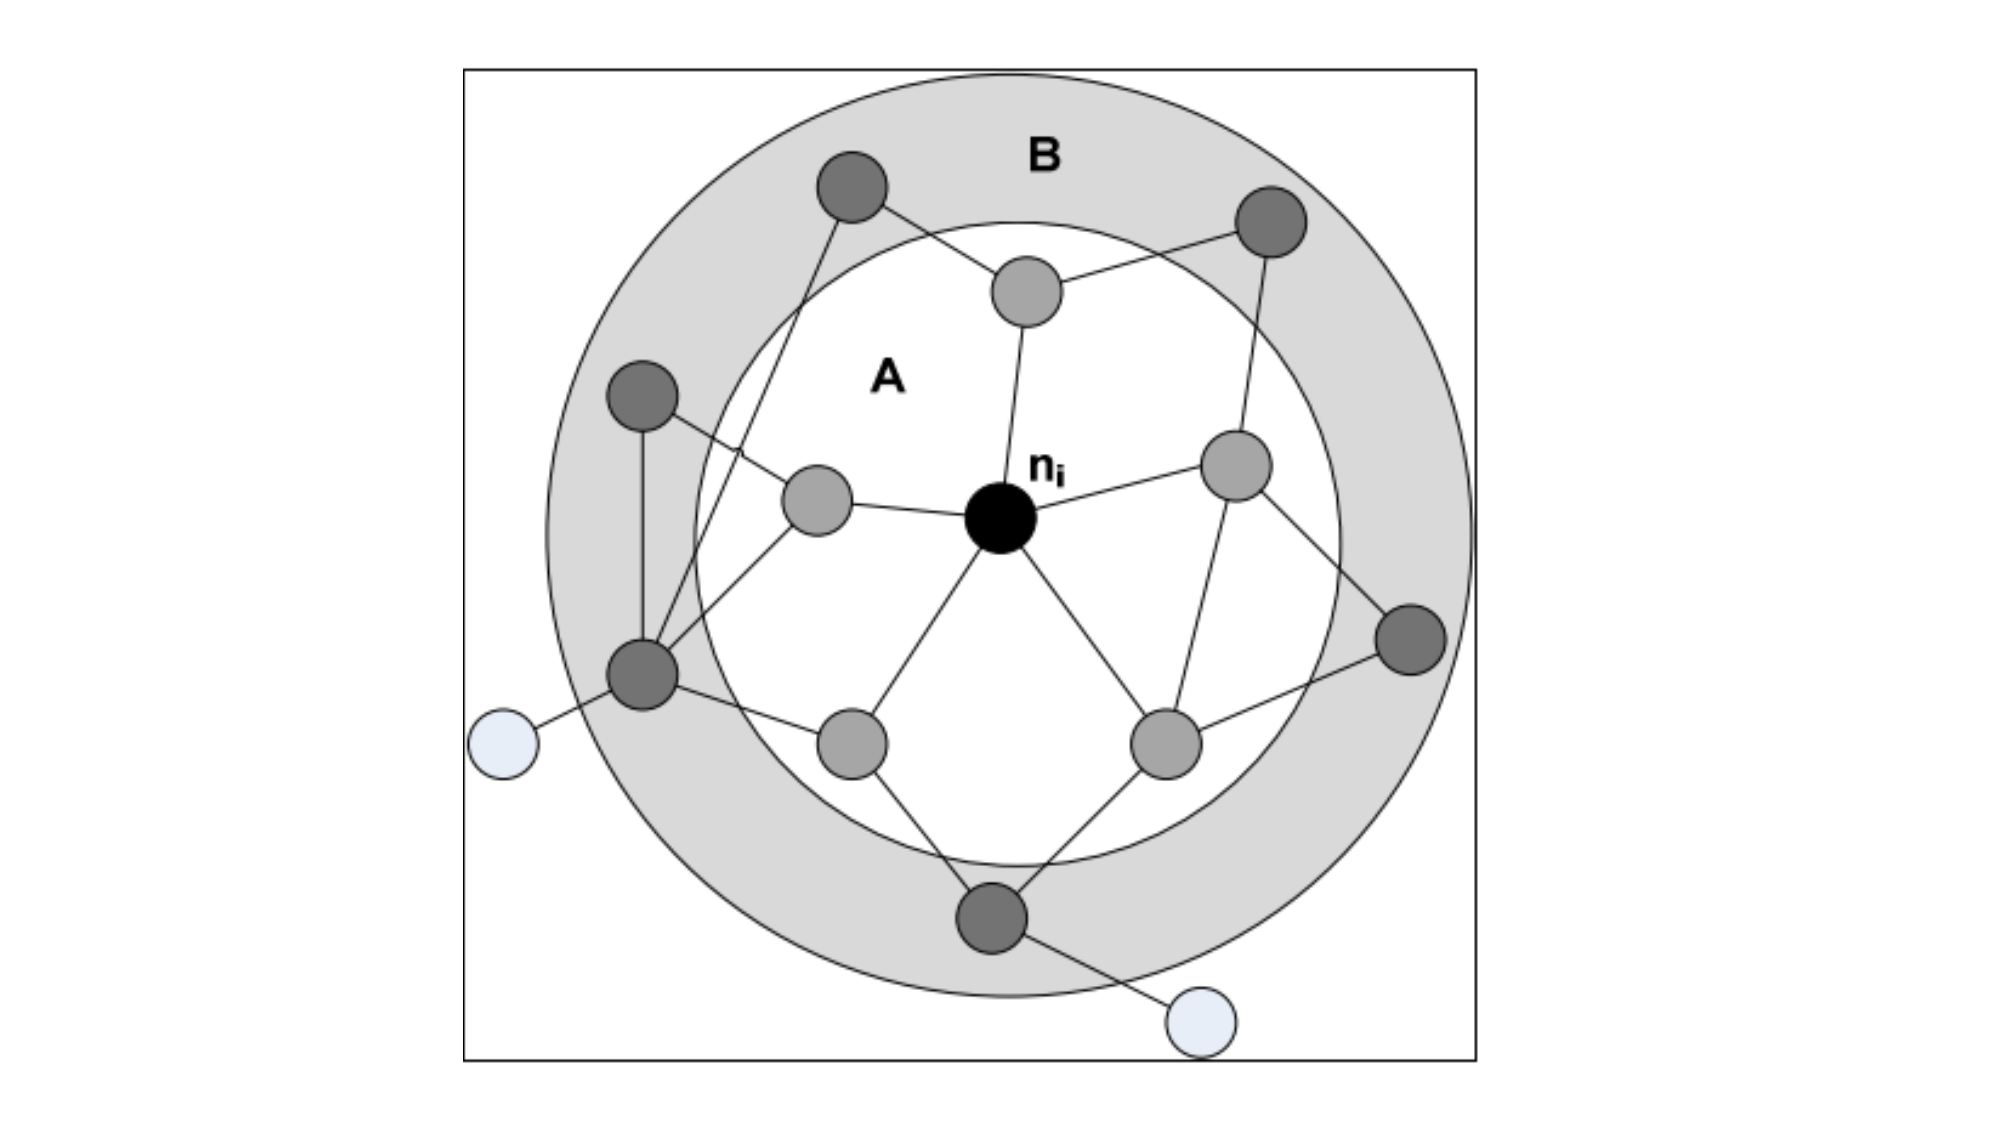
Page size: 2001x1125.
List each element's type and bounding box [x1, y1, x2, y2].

list [463, 62, 1490, 1070]
